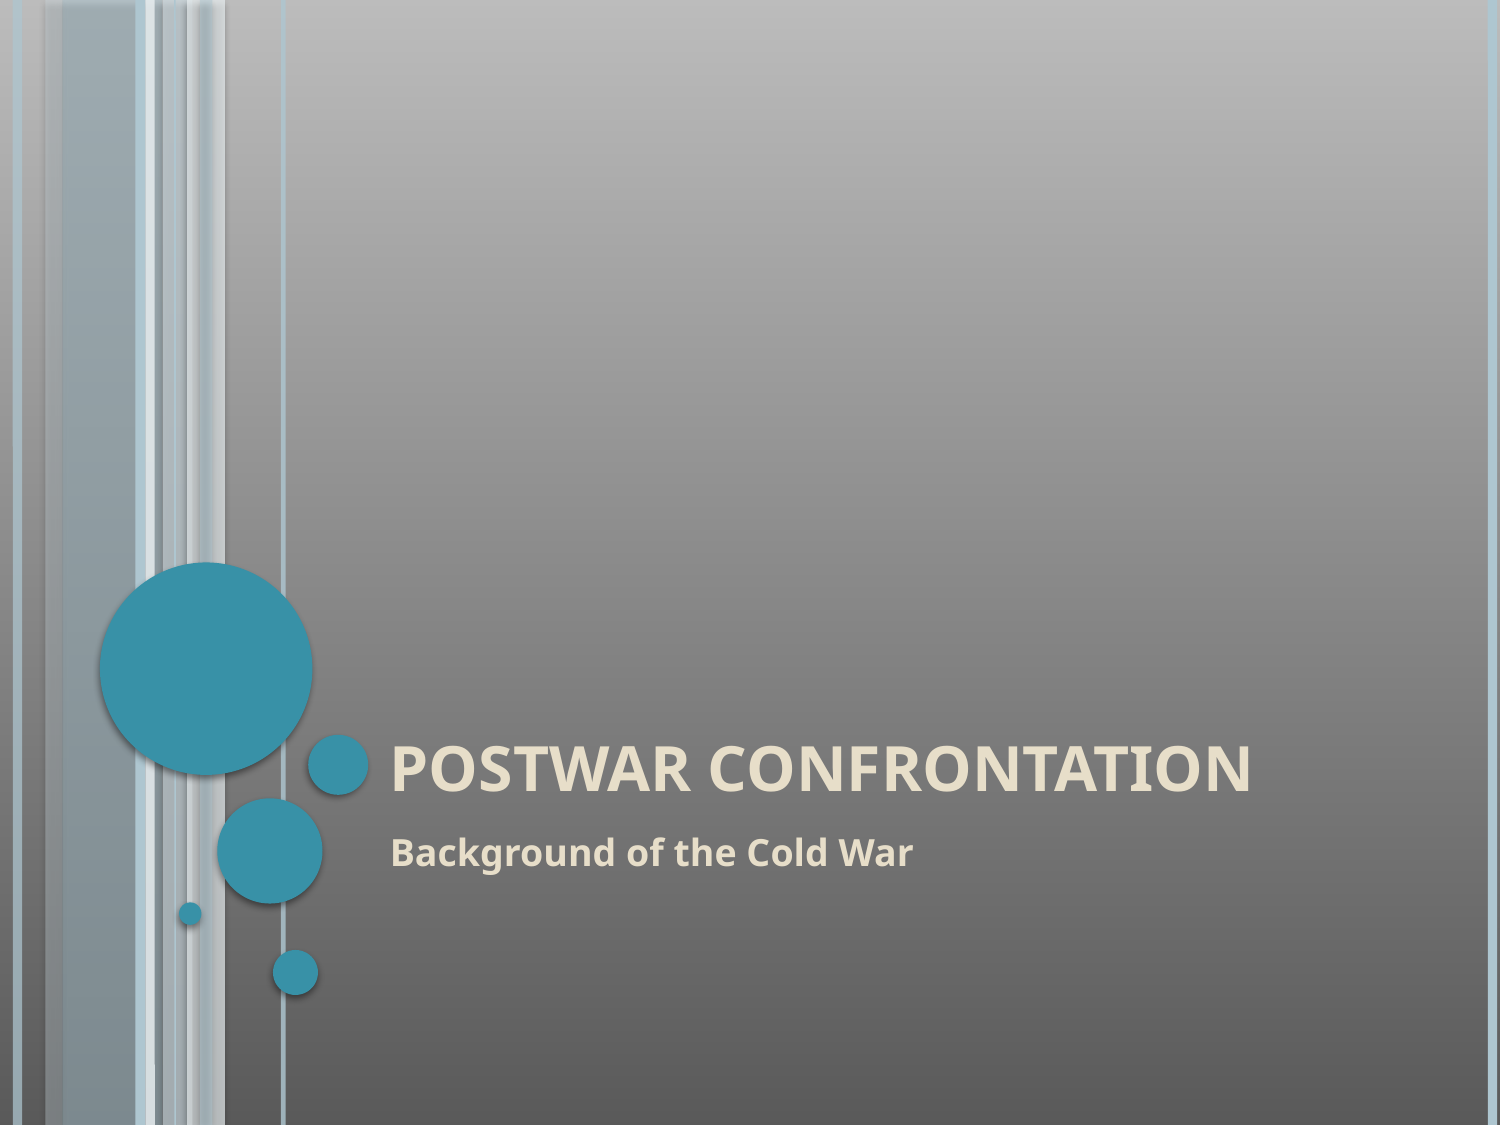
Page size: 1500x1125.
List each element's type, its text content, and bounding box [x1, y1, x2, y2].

list Background of the Cold War [375, 821, 1388, 1047]
title Postwar Confrontation [375, 474, 1388, 812]
